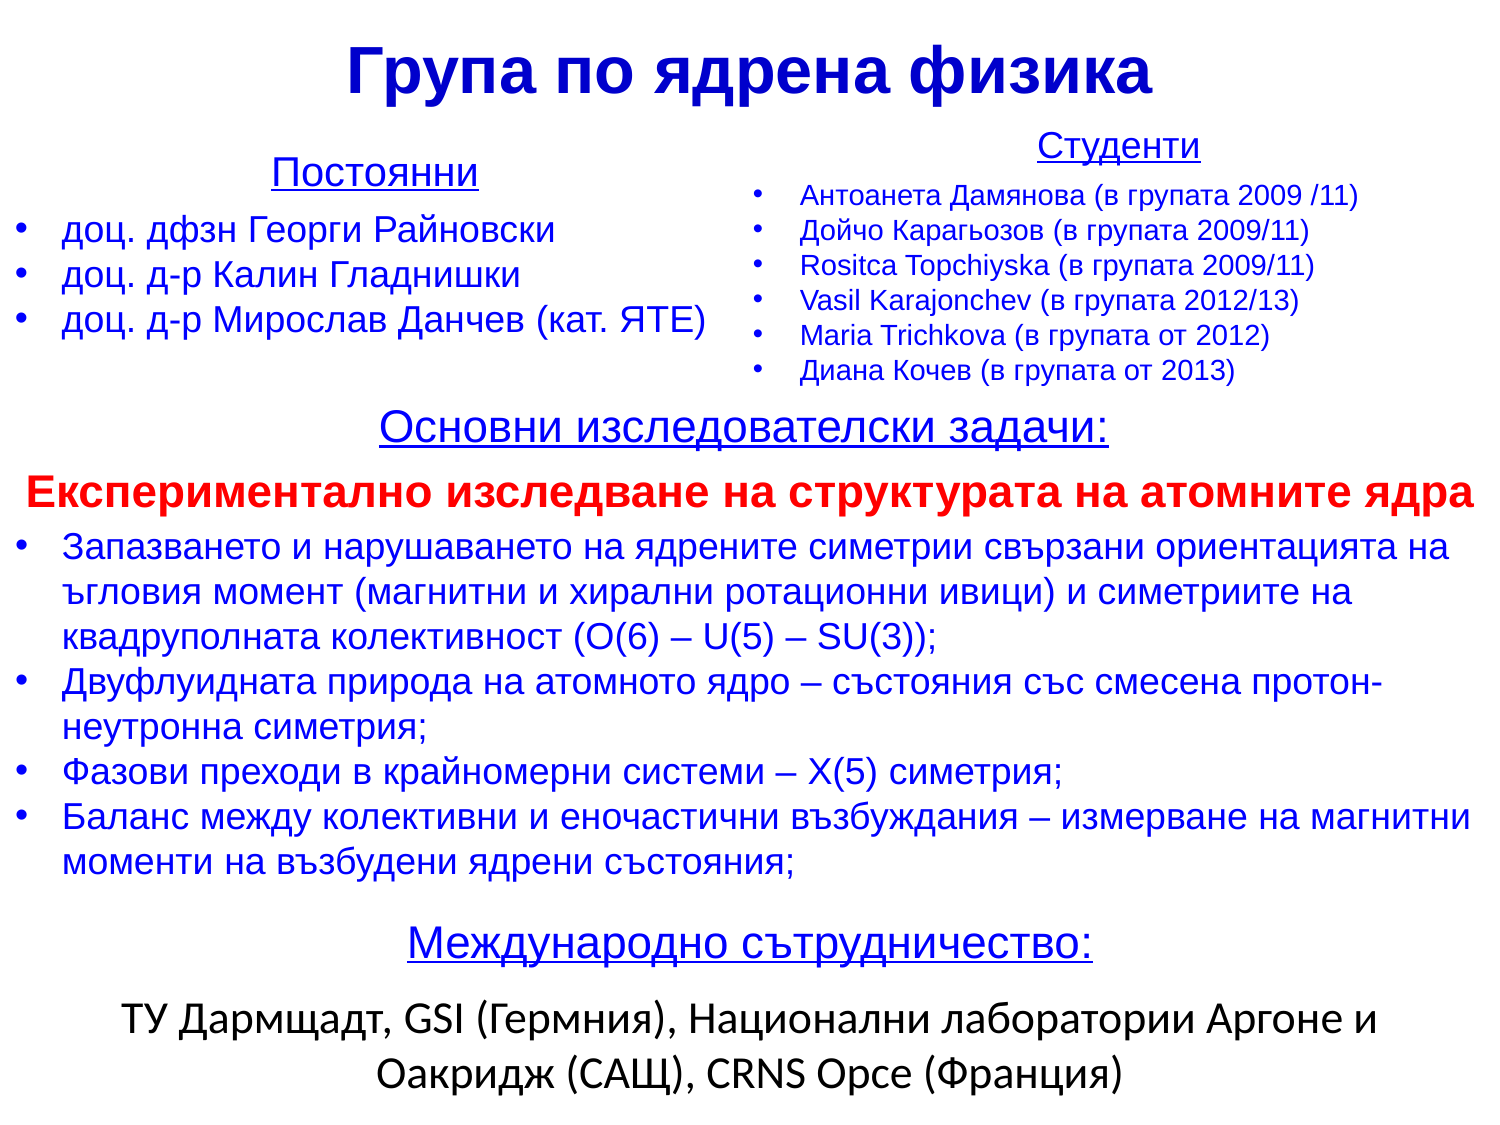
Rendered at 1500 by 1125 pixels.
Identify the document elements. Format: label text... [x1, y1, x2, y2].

text_box Студенти Антоанета Дамянова (в групата 2009 /11) Дойчо Карагьозов (в групата 2009/11) Rositca Topchiyska (в групата 2009/11) Vasil Karajonchev (в групата 2012/13) Maria Trichkova (в групата от 2012) Диана Кочев (в групата от 2013) [738, 113, 1500, 389]
text_box Международно сътрудничество: ТУ Дармщадт, GSI (Гермния), Национални лаборатории Аргоне и Оакридж (САЩ), CRNS Орсе (Франция) [41, 905, 1459, 1106]
text_box Постоянни доц. дфзн Георги Райновски доц. д-р Калин Гладнишки доц. д-р Мирослав Данчев (кат. ЯТЕ) [0, 137, 738, 348]
text_box Група по ядрена физика [0, 26, 1500, 107]
text_box Основни изследователски задачи: Експериментално изследване на структурата на атомните ядра Запазването и нарушаването на ядрените симетрии свързани ориентацията на ъгловия момент (магнитни и хирални ротационни ивици) и симетриите на квадруполната колективност (О(6) – U(5) – SU(3)); Двуфлуидната природа на атомното ядро – състояния със смесена протон-неутронна симетрия; Фазови преходи в крайномерни системи – X(5) симетрия; Баланс между колективни и еночастични възбуждания – измерване на магнитни моменти на възбудени ядрени състояния; [0, 389, 1500, 890]
